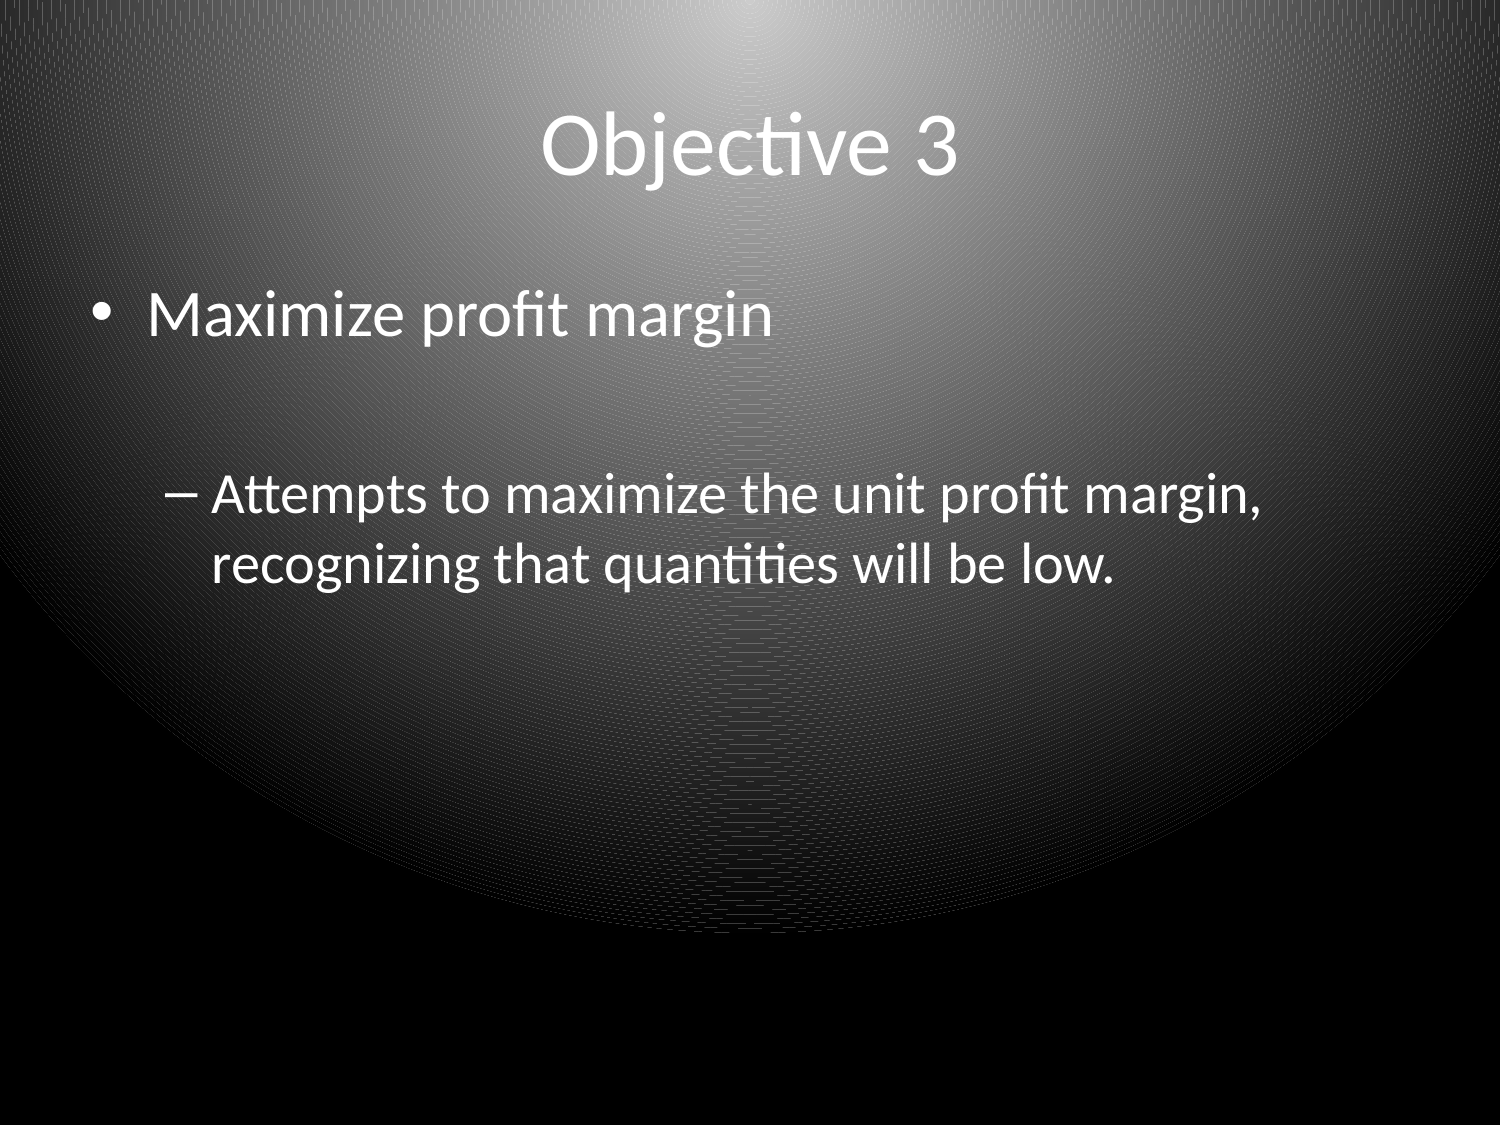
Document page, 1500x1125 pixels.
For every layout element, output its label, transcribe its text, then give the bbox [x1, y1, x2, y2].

title Objective 3 [75, 45, 1425, 233]
list Maximize profit margin Attempts to maximize the unit profit margin, recognizing that quantities will be low. [75, 262, 1425, 1005]
